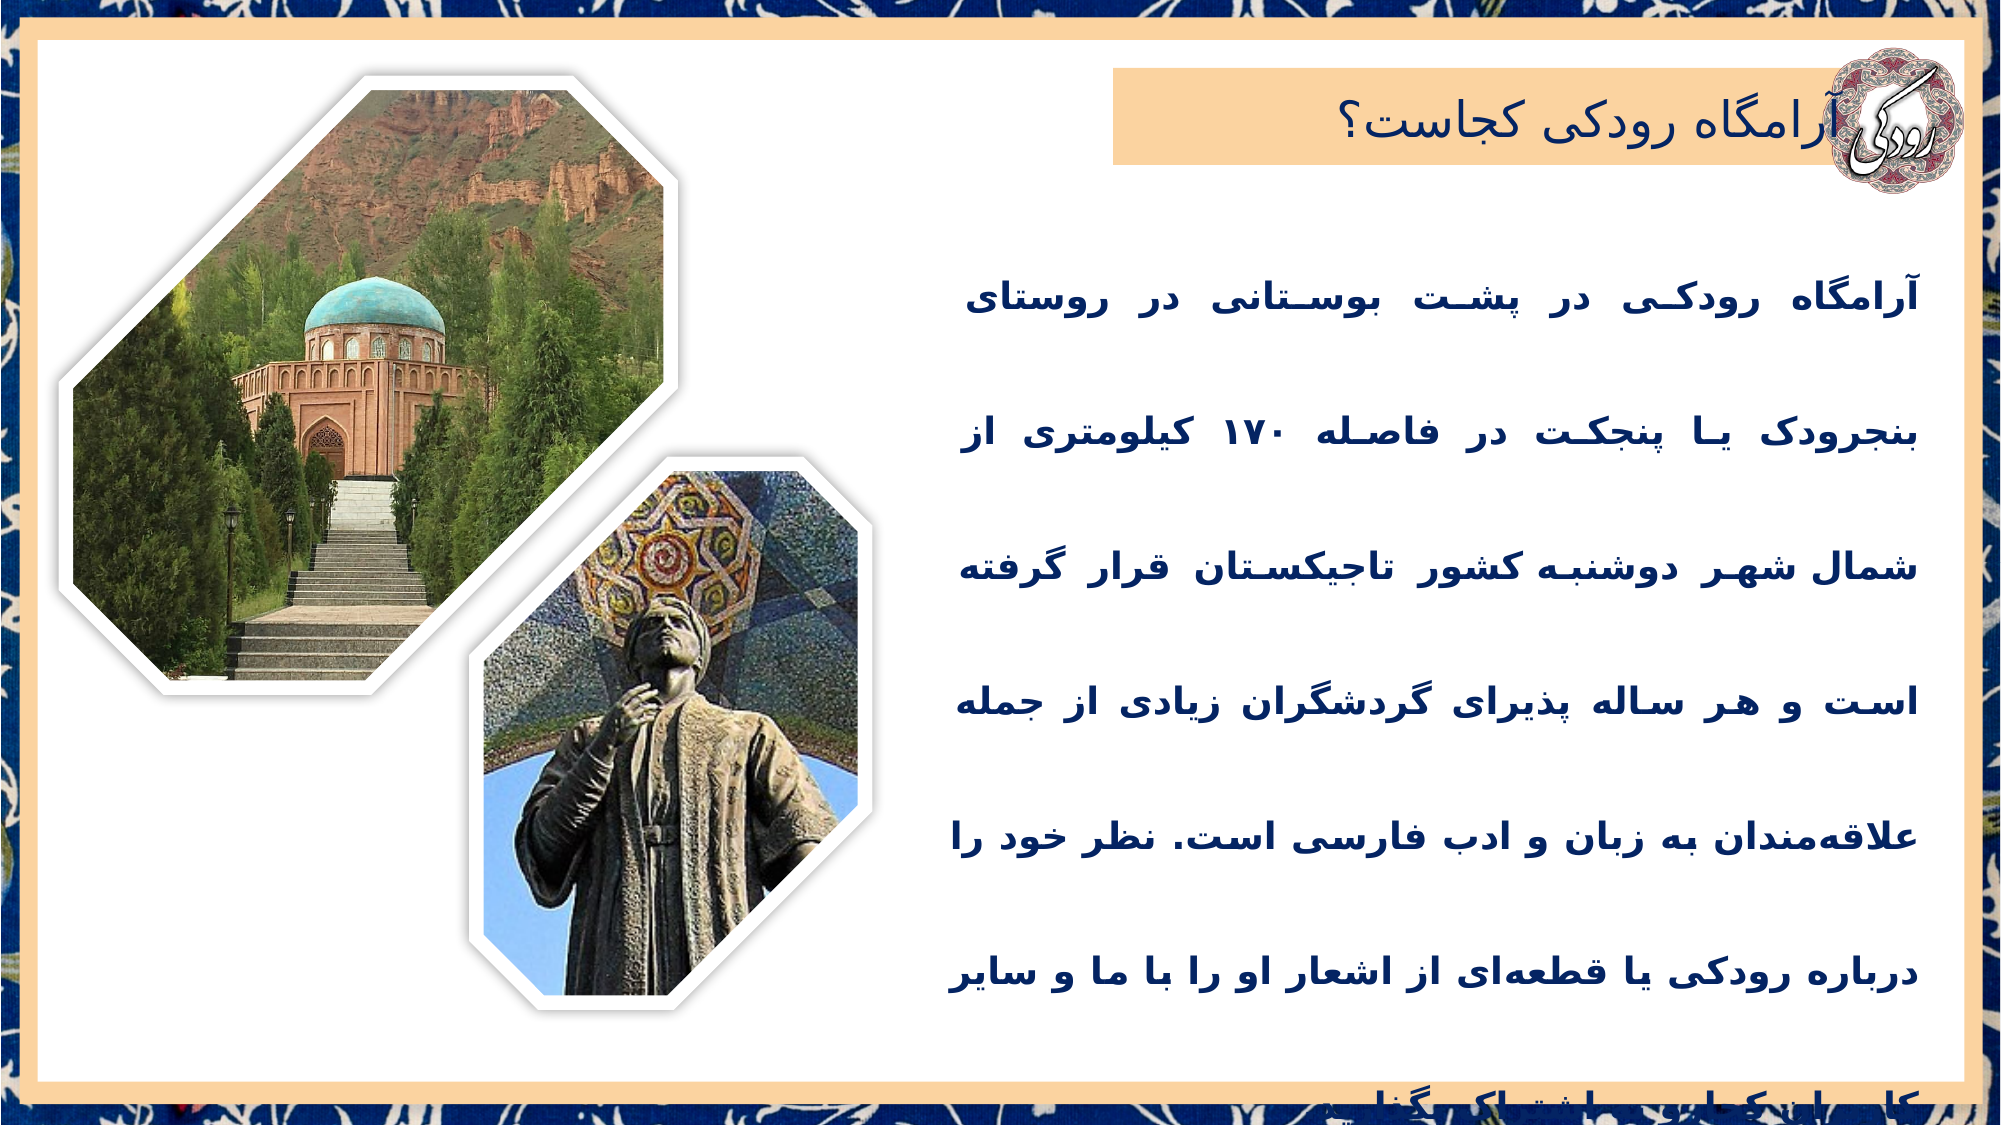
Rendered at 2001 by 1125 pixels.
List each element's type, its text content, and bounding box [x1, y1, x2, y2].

text_box آرامگاه رودکی کجاست؟ [1261, 80, 1917, 156]
picture [1820, 47, 1966, 194]
picture [2, 1, 1999, 1125]
picture [65, 82, 865, 1003]
text_box آرامگاه رودکی در پشت بوستانی در روستای بنجرودک یا پنجکت در فاصله ۱۷۰ کیلومتری از شمال شهر دوشنبه کشور تاجیکستان قرار گرفته است و هر ساله پذیرای گردشگران زیادی از جمله علاقه‌مندان به زبان و ادب فارسی است. نظر خود را درباره رودکی یا قطعه‌ای از اشعار او را با ما و سایر کاربران کجارو به اشتراک بگذارید. [933, 175, 1935, 1125]
